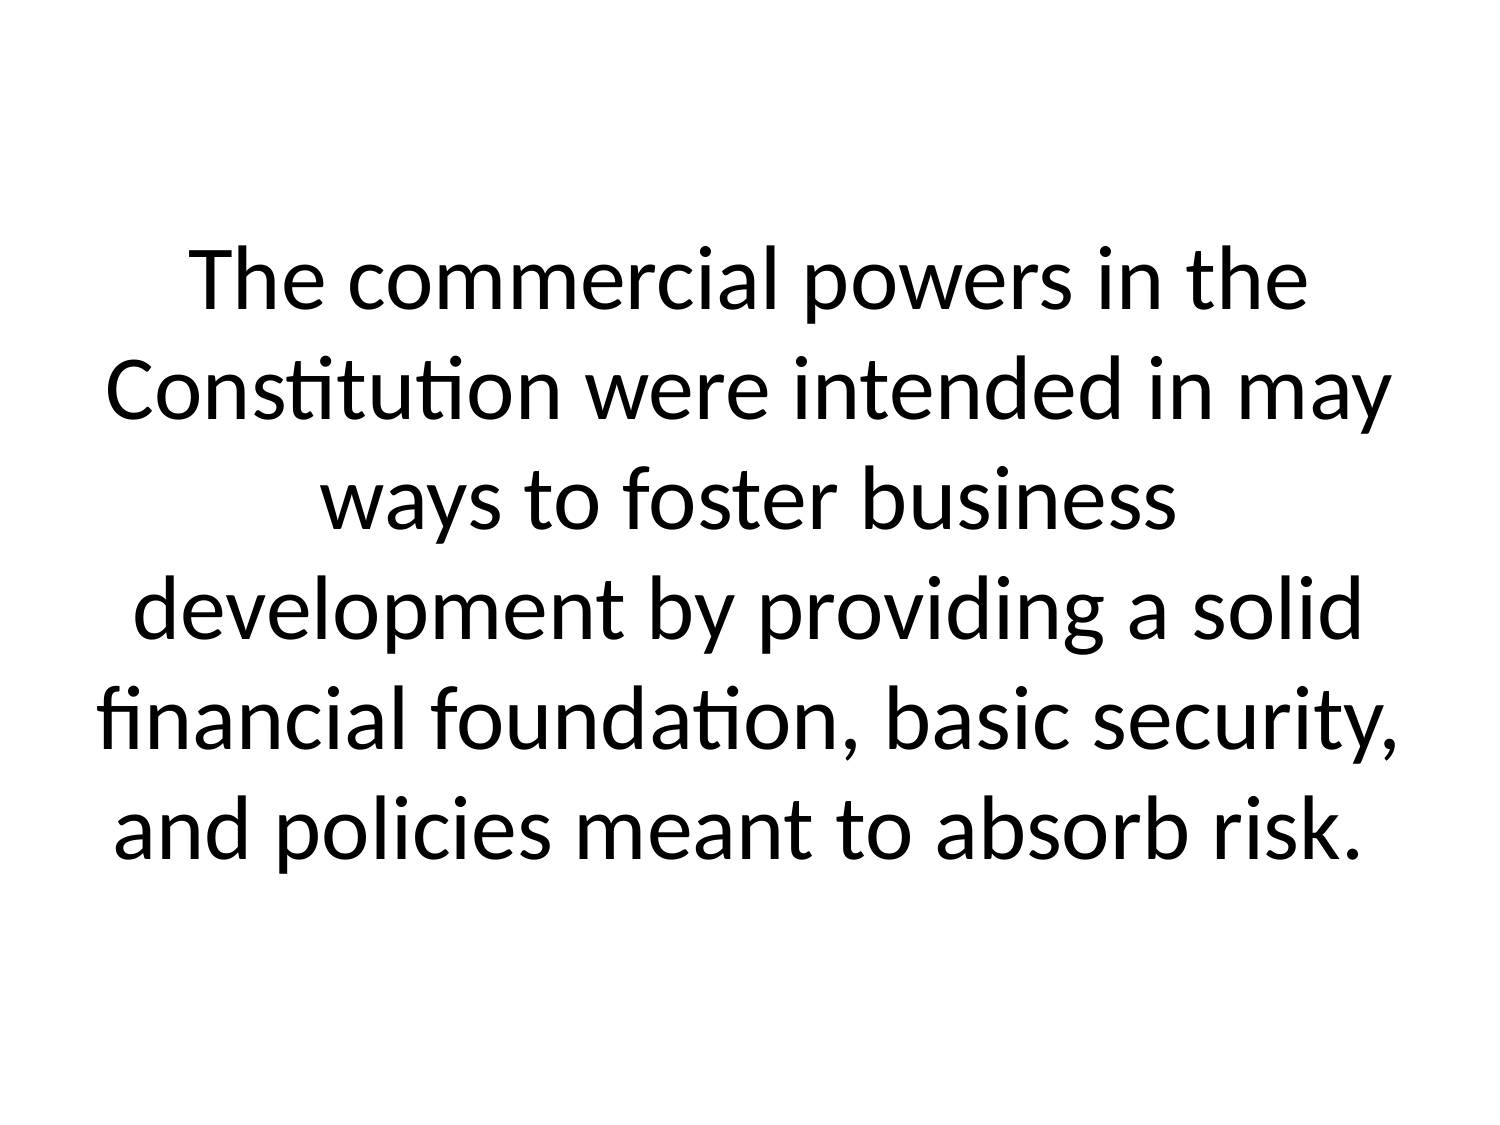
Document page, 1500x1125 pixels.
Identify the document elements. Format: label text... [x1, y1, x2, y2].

title The commercial powers in the Constitution were intended in may ways to foster business development by providing a solid financial foundation, basic security, and policies meant to absorb risk. [74, 44, 1426, 1051]
